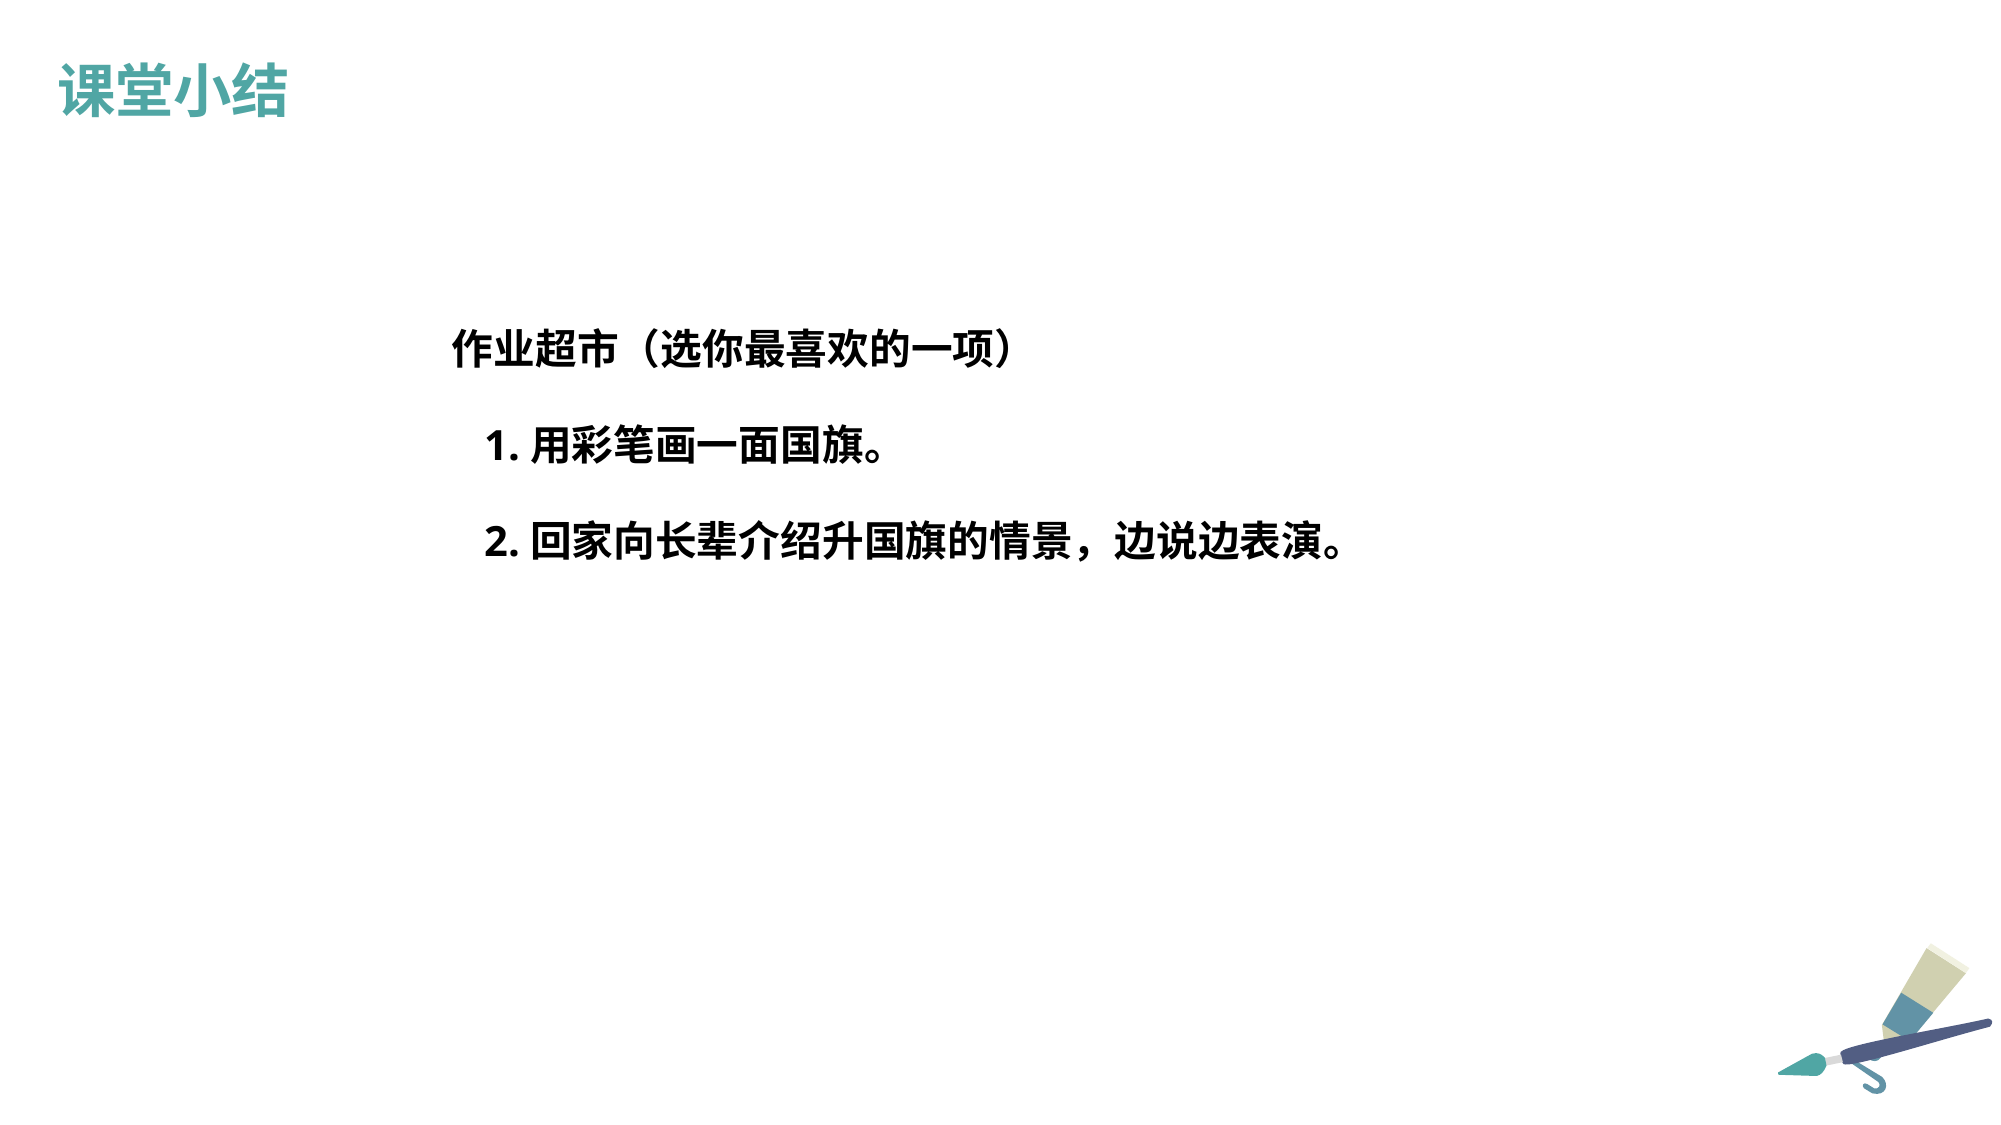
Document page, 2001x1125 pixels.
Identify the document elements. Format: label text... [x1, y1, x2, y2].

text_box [1811, 945, 1974, 1125]
text_box 课堂小结 [42, 46, 305, 132]
text_box 作业超市（选你最喜欢的一项） 1.用彩笔画一面国旗。 2.回家向长辈介绍升国旗的情景，边说边表演。 [362, 290, 1547, 643]
